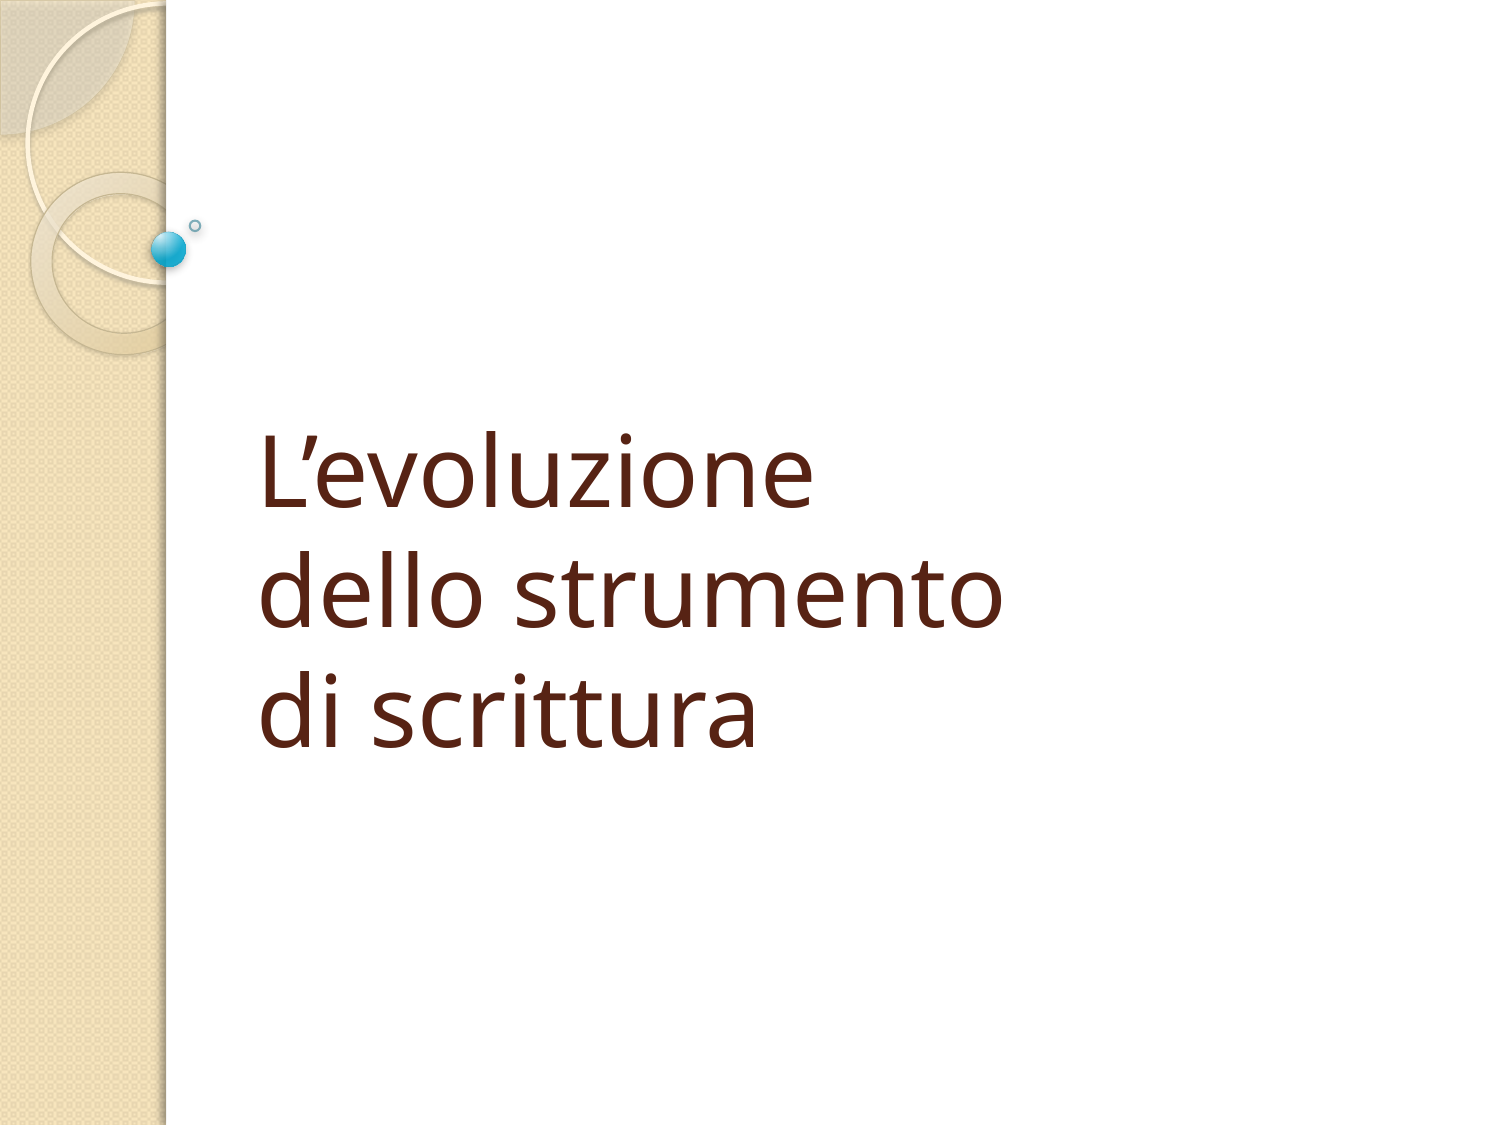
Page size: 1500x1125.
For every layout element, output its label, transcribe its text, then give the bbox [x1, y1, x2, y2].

title L’evoluzione dello strumento di scrittura [242, 290, 1258, 776]
